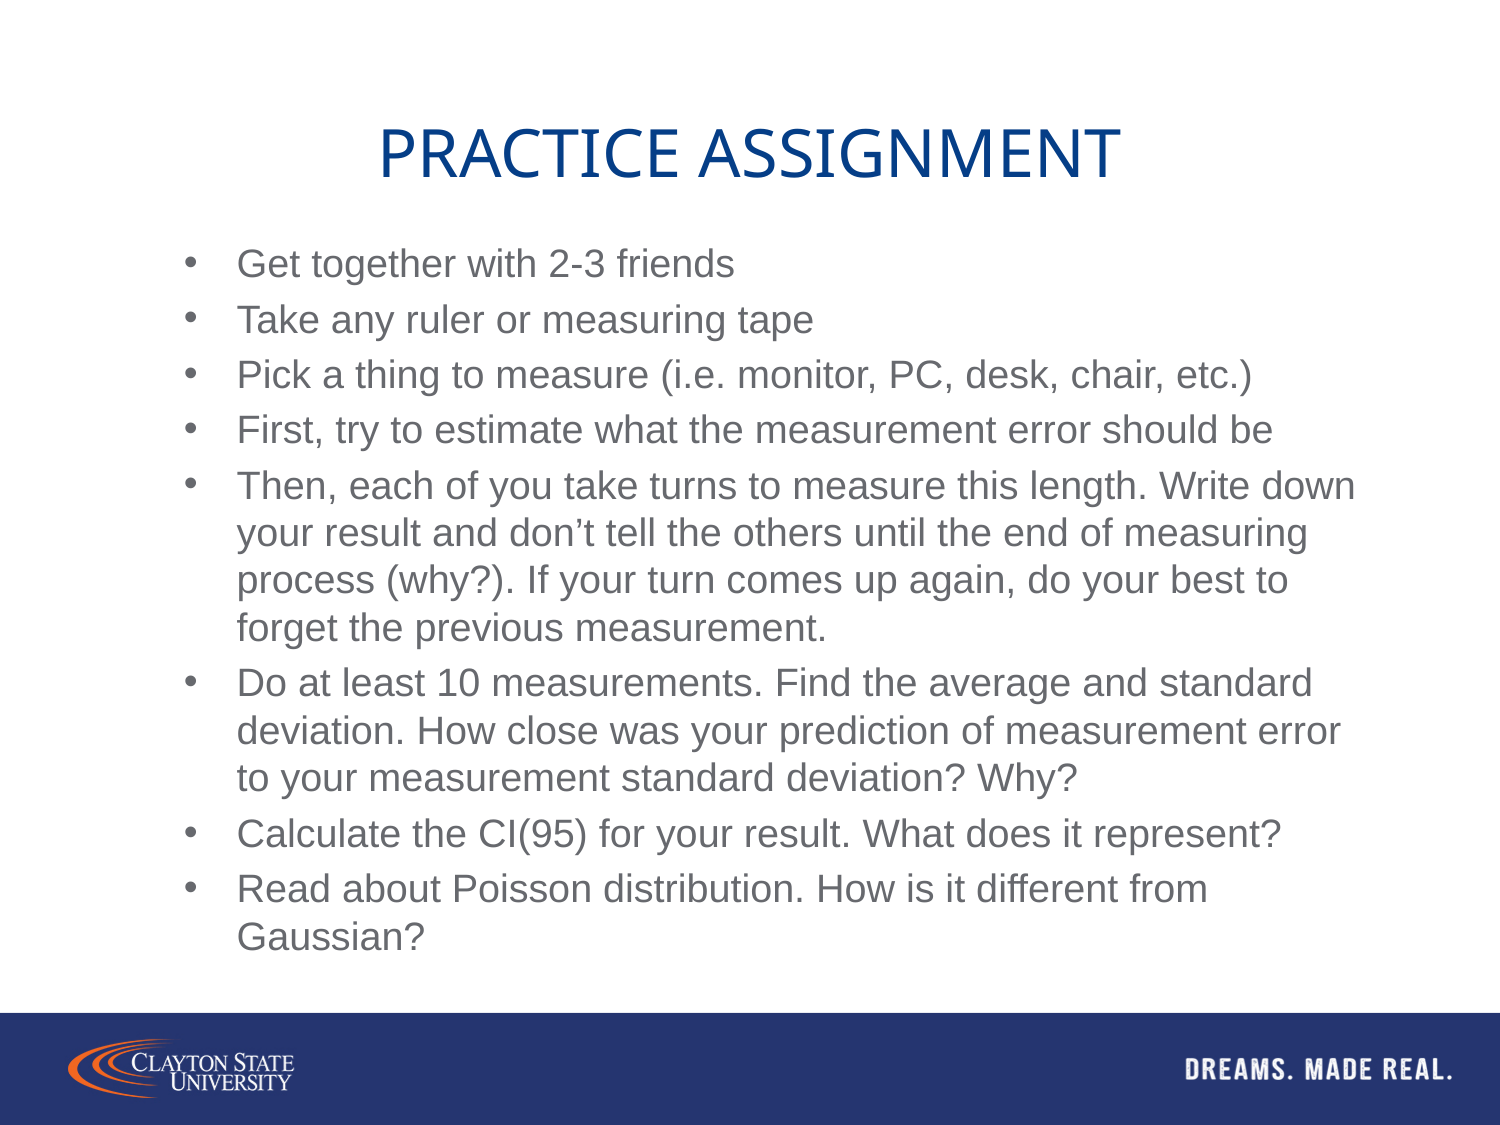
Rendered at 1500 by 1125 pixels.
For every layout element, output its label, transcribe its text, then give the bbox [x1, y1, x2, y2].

title Practice assignment [75, 38, 1425, 263]
list Get together with 2-3 friends Take any ruler or measuring tape Pick a thing to measure (i.e. monitor, PC, desk, chair, etc.) First, try to estimate what the measurement error should be Then, each of you take turns to measure this length. Write down your result and don’t tell the others until the end of measuring process (why?). If your turn comes up again, do your best to forget the previous measurement. Do at least 10 measurements. Find the average and standard deviation. How close was your prediction of measurement error to your measurement standard deviation? Why? Calculate the CI(95) for your result. What does it represent? Read about Poisson distribution. How is it different from Gaussian? [168, 230, 1379, 968]
picture [0, 0, 1500, 1125]
